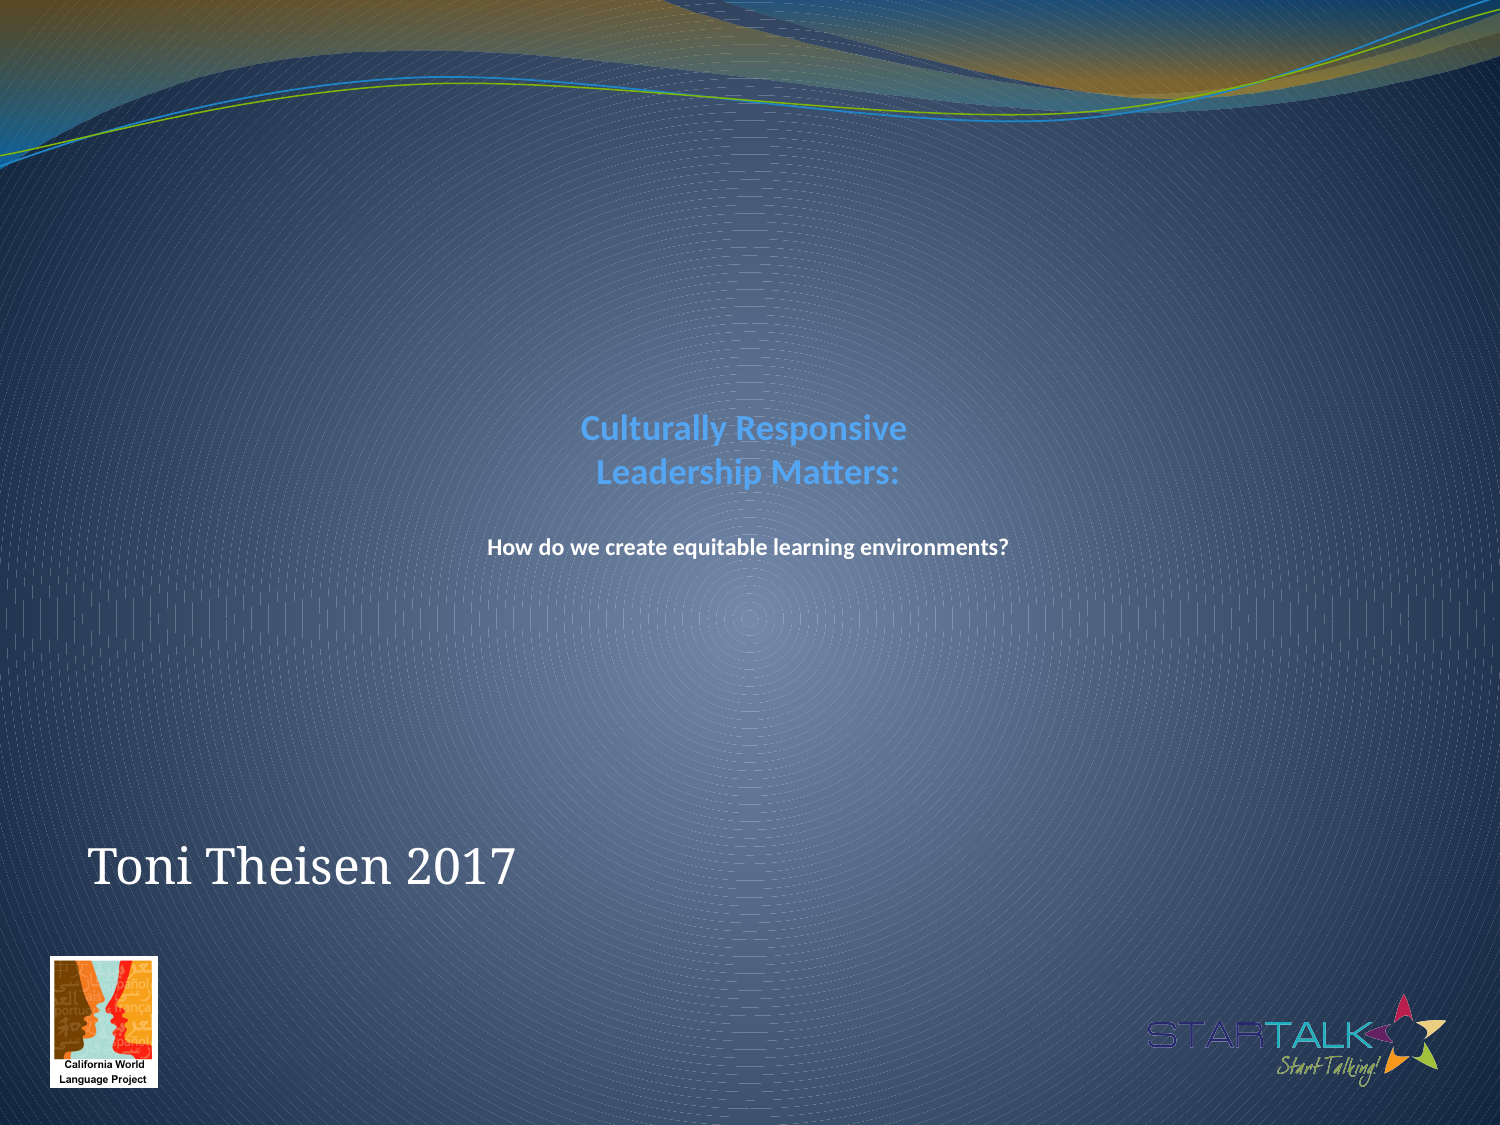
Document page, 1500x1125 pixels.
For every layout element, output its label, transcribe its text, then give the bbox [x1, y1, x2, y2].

title Culturally Responsive Leadership Matters: How do we create equitable learning environments? [0, 402, 1500, 561]
picture [49, 955, 159, 1088]
subtitle Toni Theisen 2017 [87, 826, 1377, 957]
picture [1148, 993, 1446, 1087]
